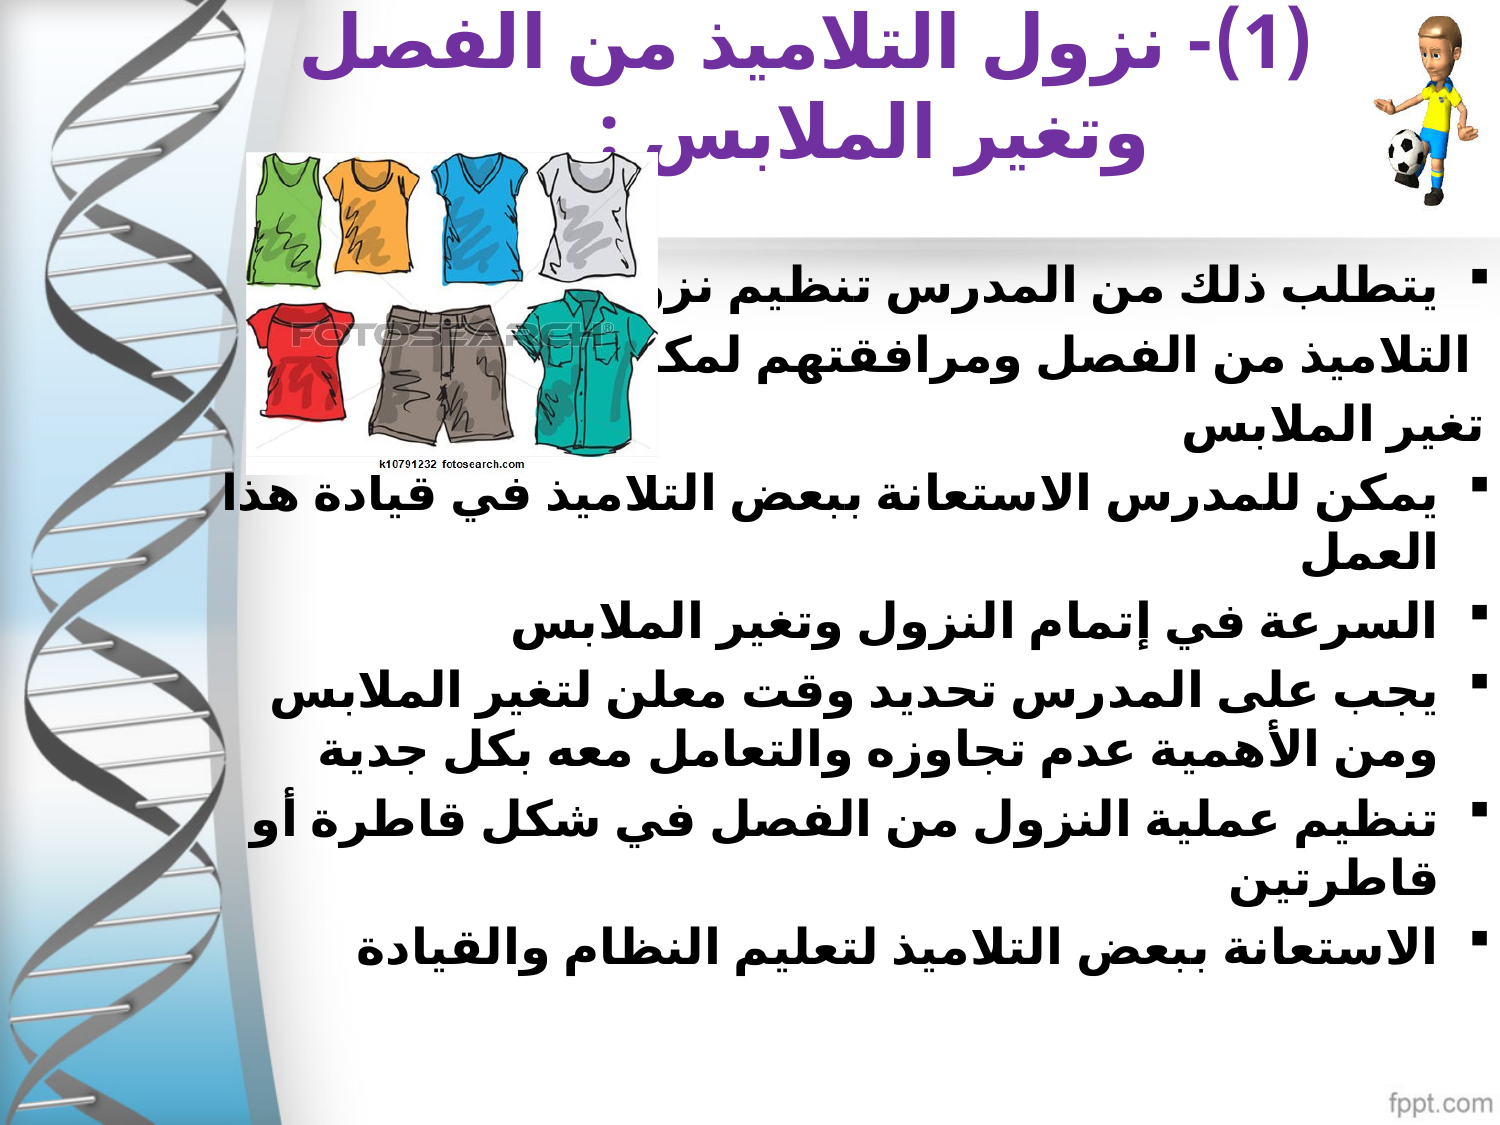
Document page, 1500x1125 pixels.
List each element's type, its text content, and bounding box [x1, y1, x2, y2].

title (1)- نزول التلاميذ من الفصل وتغير الملابس : [199, 35, 1364, 223]
list يتطلب ذلك من المدرس تنظيم نزول التلاميذ من الفصل ومرافقتهم لمكان تغير الملابس يمكن للمدرس الاستعانة ببعض التلاميذ في قيادة هذا العمل السرعة في إتمام النزول وتغير الملابس يجب على المدرس تحديد وقت معلن لتغير الملابس ومن الأهمية عدم تجاوزه والتعامل معه بكل جدية تنظيم عملية النزول من الفصل في شكل قاطرة أو قاطرتين الاستعانة ببعض التلاميذ لتعليم النظام والقيادة [150, 246, 1500, 989]
picture [245, 152, 658, 476]
picture [1366, 0, 1500, 217]
